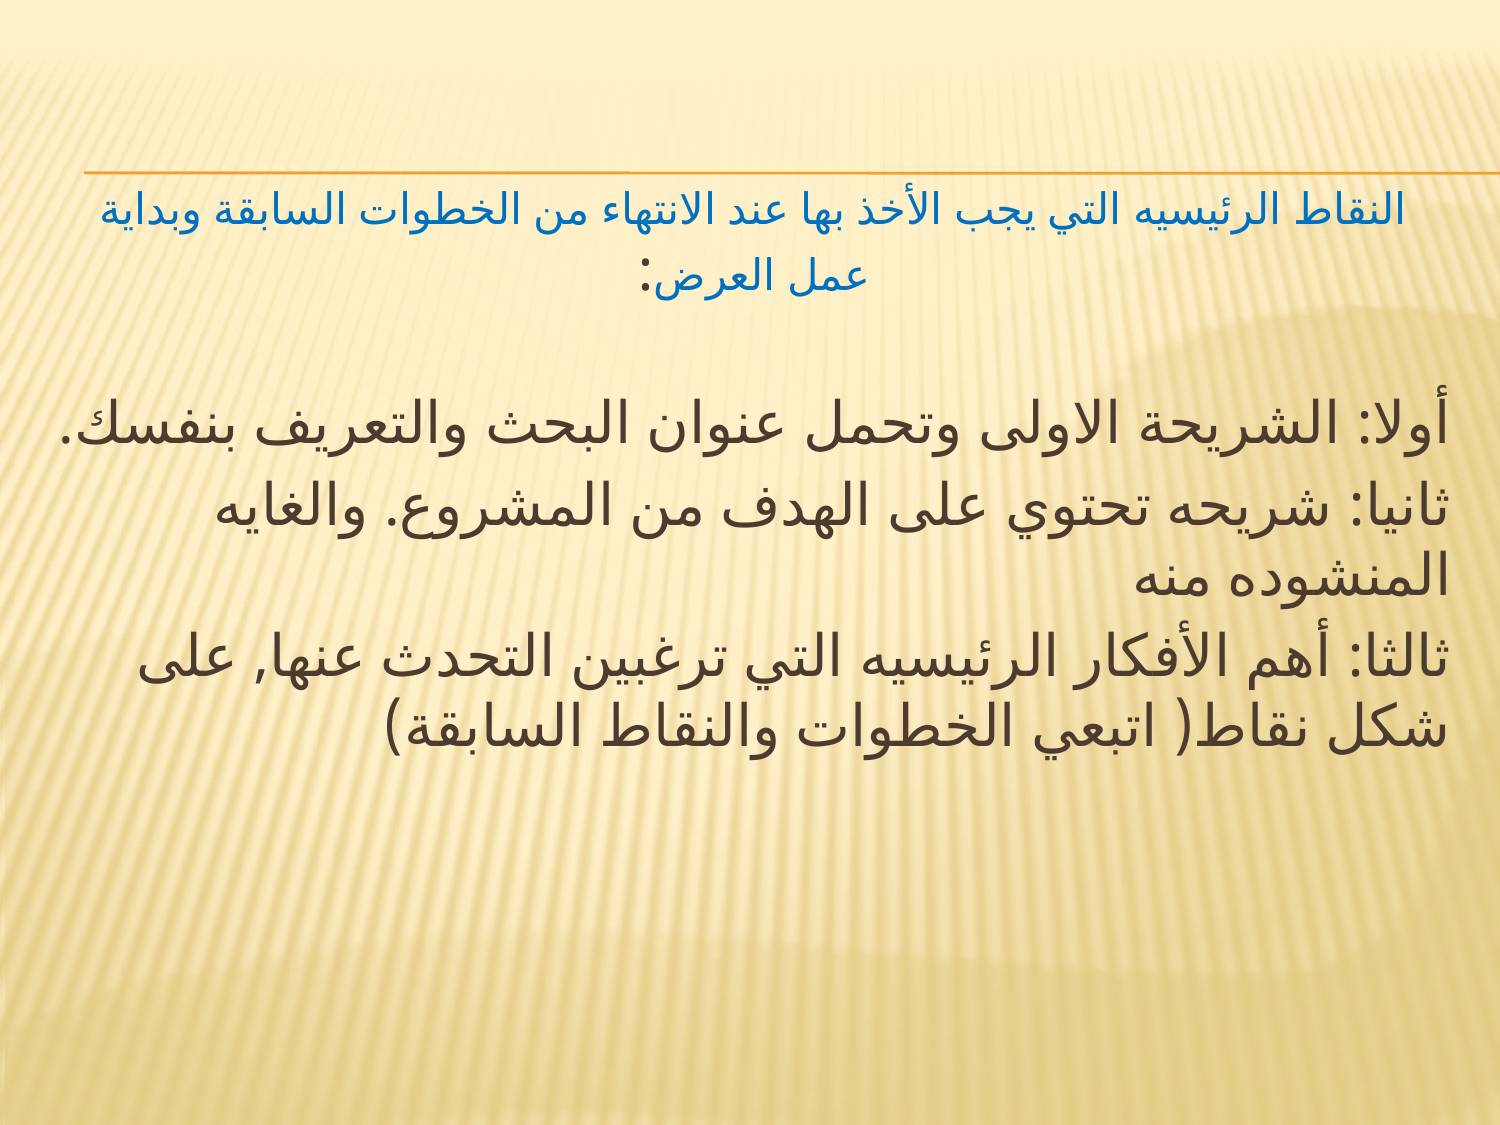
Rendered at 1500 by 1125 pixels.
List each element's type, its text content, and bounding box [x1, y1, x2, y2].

title النقاط الرئيسيه التي يجب الأخذ بها عند الانتهاء من الخطوات السابقة وبداية عمل العرض: [41, 172, 1467, 311]
list أولا: الشريحة الاولى وتحمل عنوان البحث والتعريف بنفسك. ثانيا: شريحه تحتوي على الهدف من المشروع. والغايه المنشوده منه ثالثا: أهم الأفكار الرئيسيه التي ترغبين التحدث عنها, على شكل نقاط( اتبعي الخطوات والنقاط السابقة) [41, 377, 1467, 1121]
